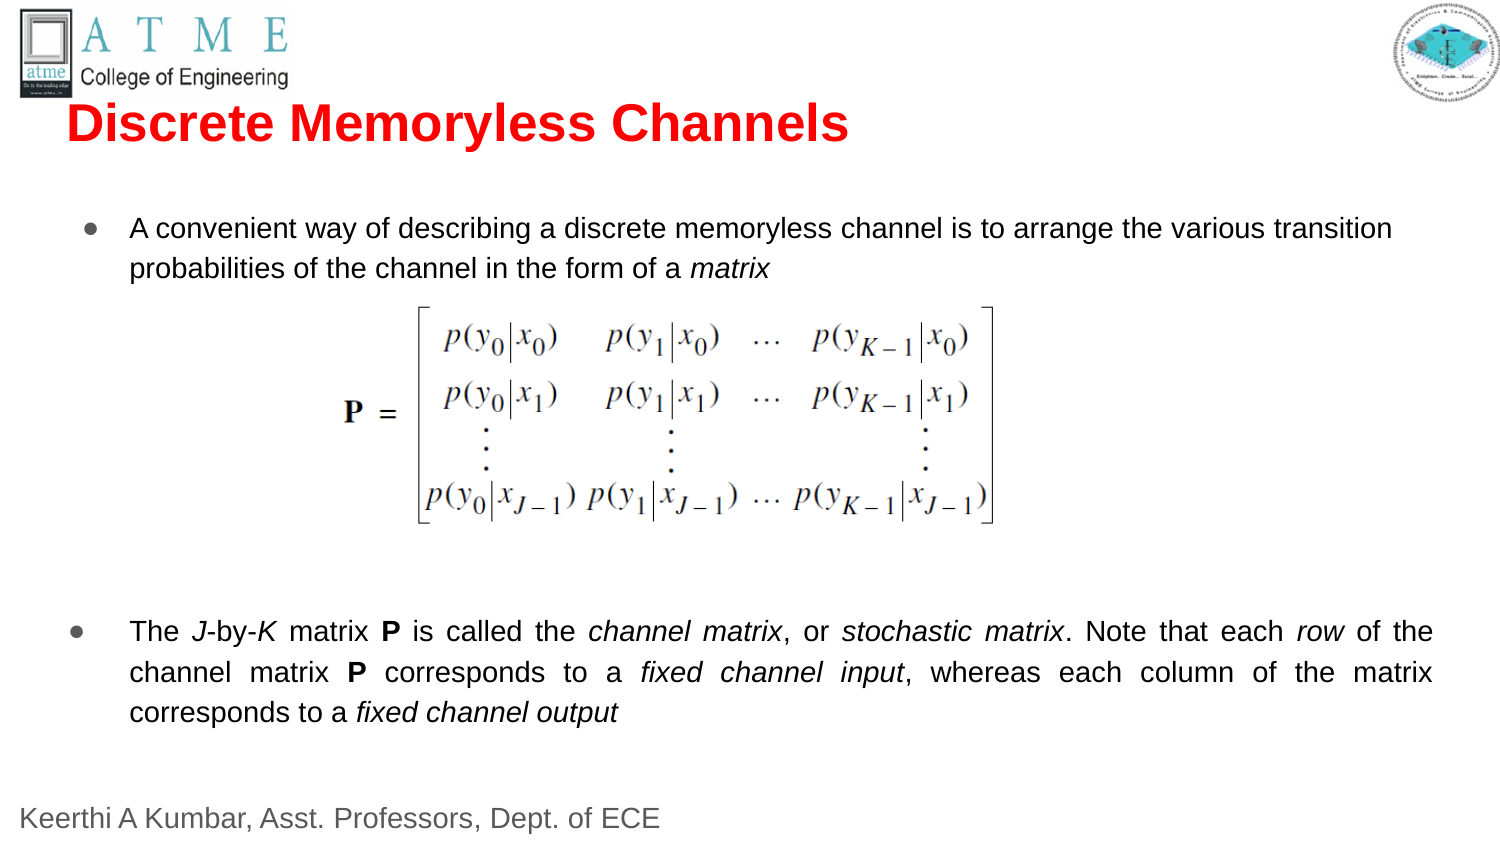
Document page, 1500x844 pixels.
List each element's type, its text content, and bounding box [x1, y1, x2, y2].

picture [312, 288, 1019, 533]
title Discrete Memoryless Channels [51, 72, 1449, 167]
list A convenient way of describing a discrete memoryless channel is to arrange the various transition probabilities of the channel in the form of a matrix The J-by-K matrix P is called the channel matrix, or stochastic matrix. Note that each row of the channel matrix P corresponds to a fixed channel input, whereas each column of the matrix corresponds to a fixed channel output [51, 189, 1449, 750]
picture [1389, 1, 1500, 104]
picture [17, 6, 295, 99]
